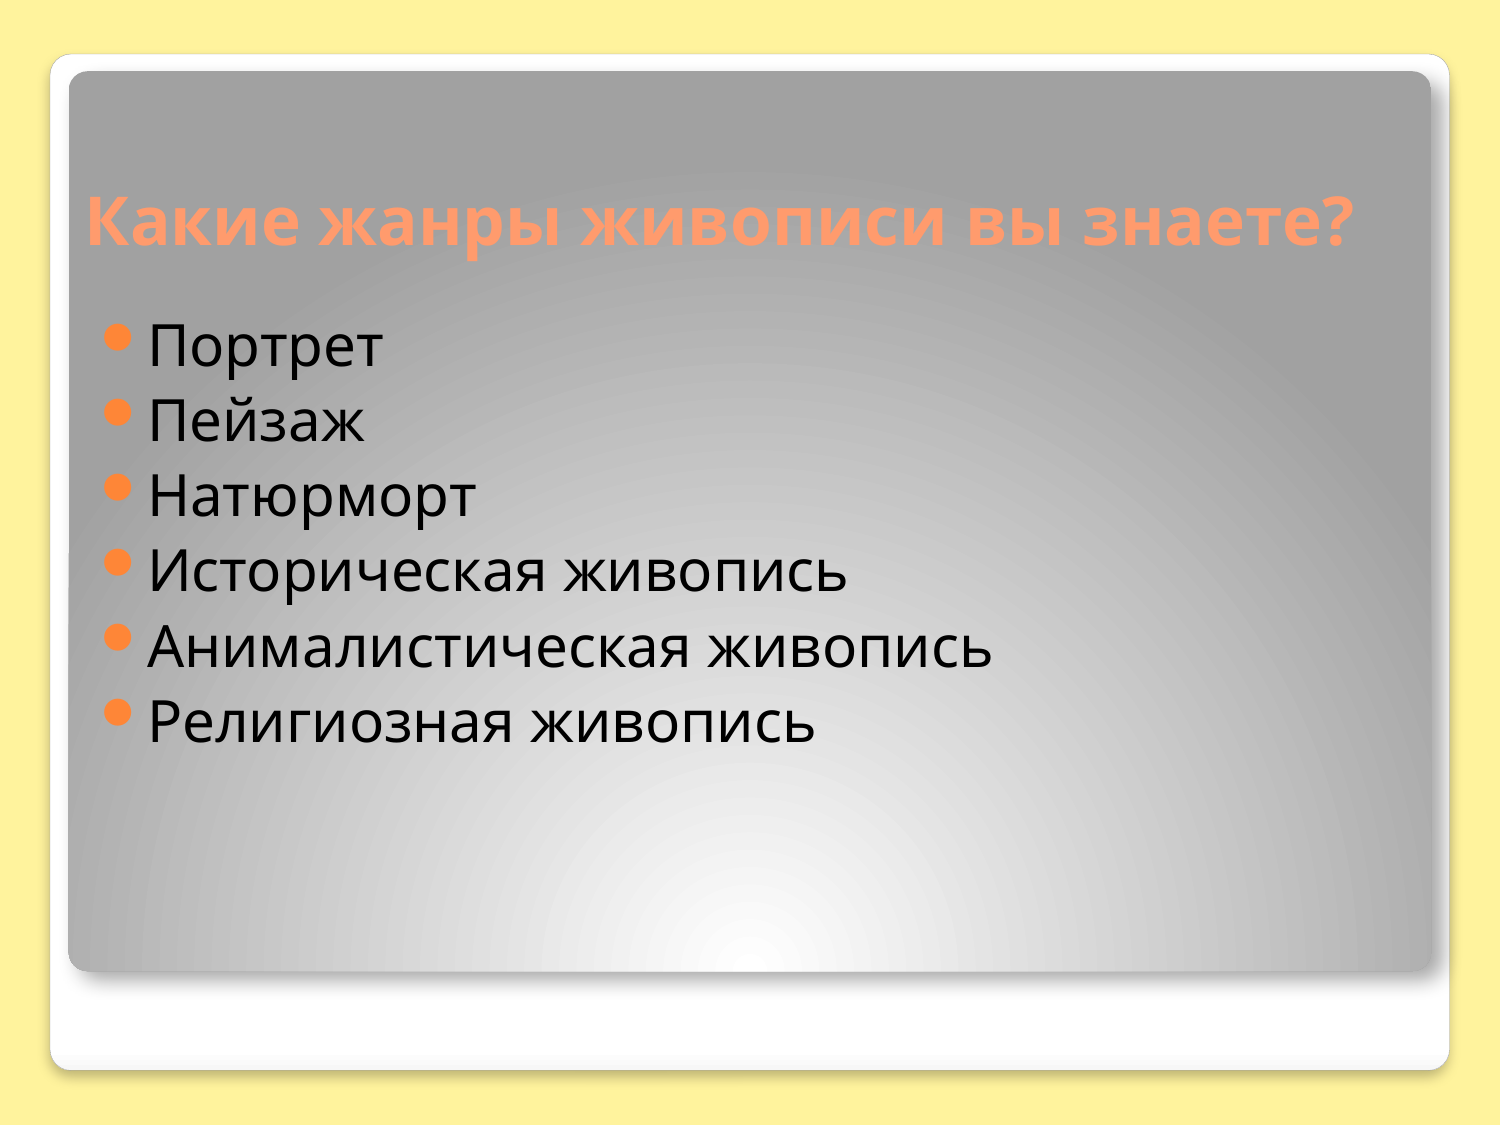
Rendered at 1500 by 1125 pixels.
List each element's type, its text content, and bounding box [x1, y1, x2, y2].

list Портрет Пейзаж Натюрморт Историческая живопись Анималистическая живопись Религиозная живопись [70, 292, 1413, 980]
title Какие жанры живописи вы знаете? [70, 93, 1413, 267]
